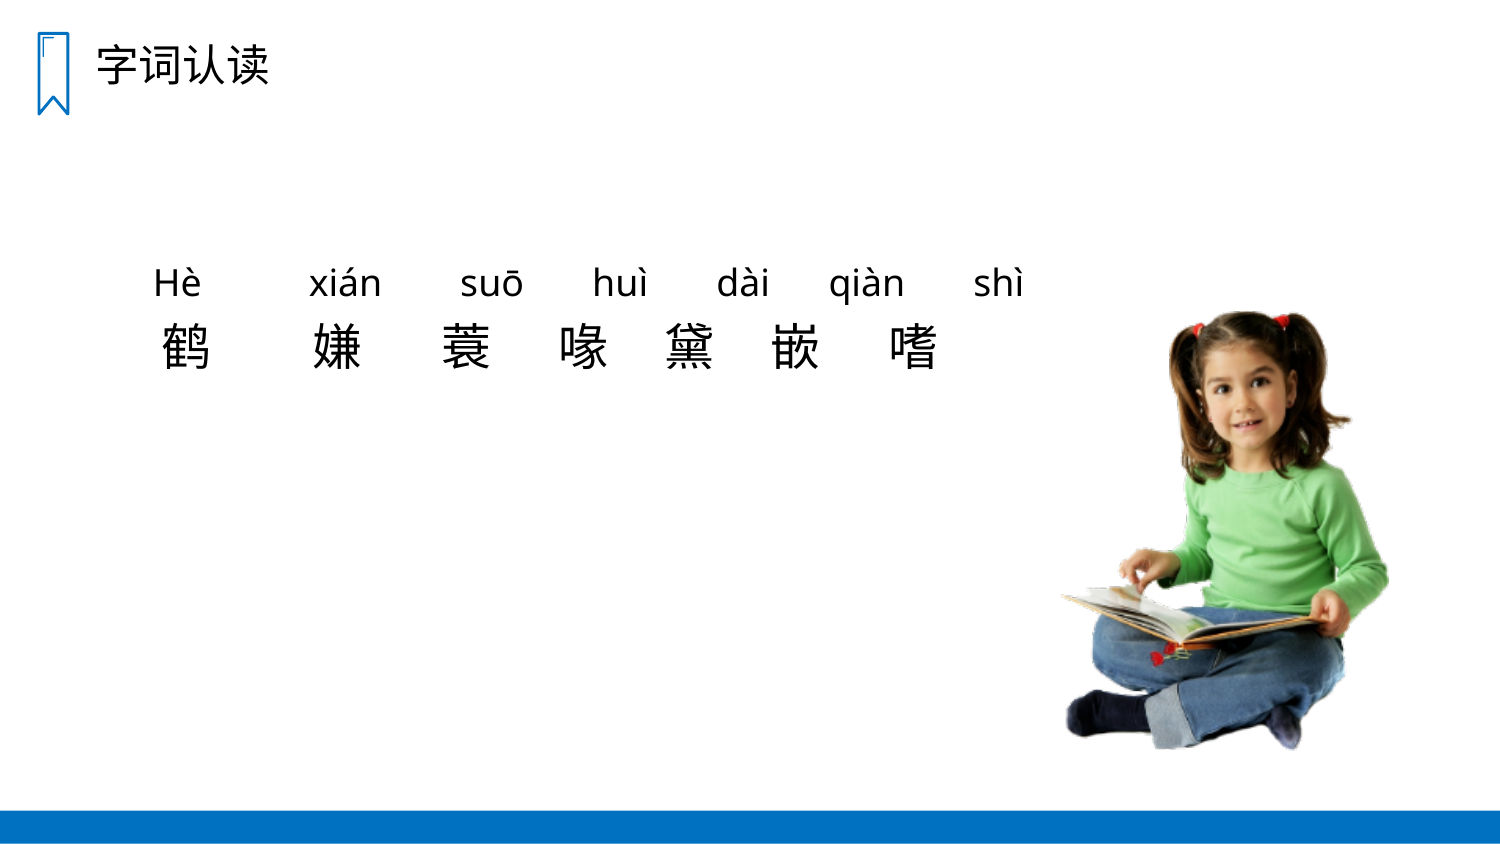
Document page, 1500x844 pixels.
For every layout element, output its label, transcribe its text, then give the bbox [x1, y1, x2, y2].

text_box 鹤 嫌 蓑 喙 黛 嵌 嗜 [127, 310, 1060, 382]
text_box Hè xián suō huì dài qiàn shì [141, 253, 1087, 310]
text_box 字词认读 [83, 32, 282, 96]
picture [1060, 310, 1389, 751]
